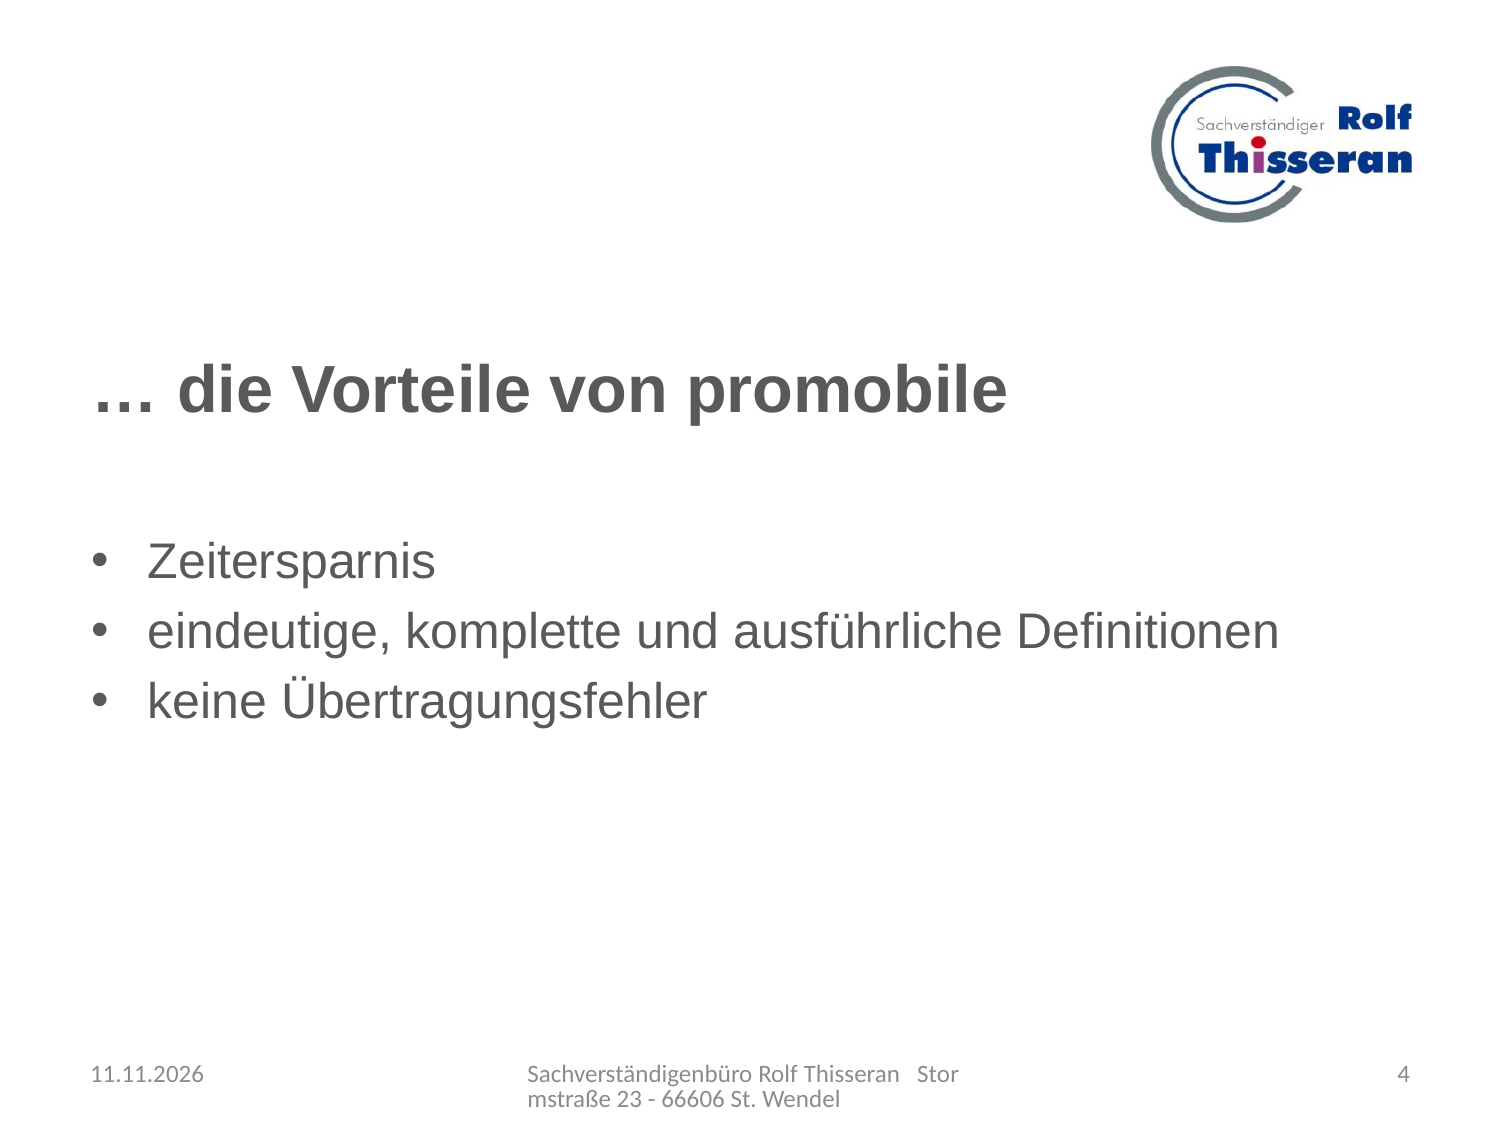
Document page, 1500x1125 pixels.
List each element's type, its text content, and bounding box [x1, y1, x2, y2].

picture [1151, 66, 1412, 223]
slide_number 4 [1074, 1042, 1425, 1103]
list … die Vorteile von promobile Zeitersparnis eindeutige, komplette und ausführliche Definitionen keine Übertragungsfehler [76, 338, 1427, 1057]
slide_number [75, 1042, 425, 1103]
footer Sachverständigenbüro Rolf Thisseran Stormstraße 23 - 66606 St. Wendel [512, 1042, 988, 1103]
